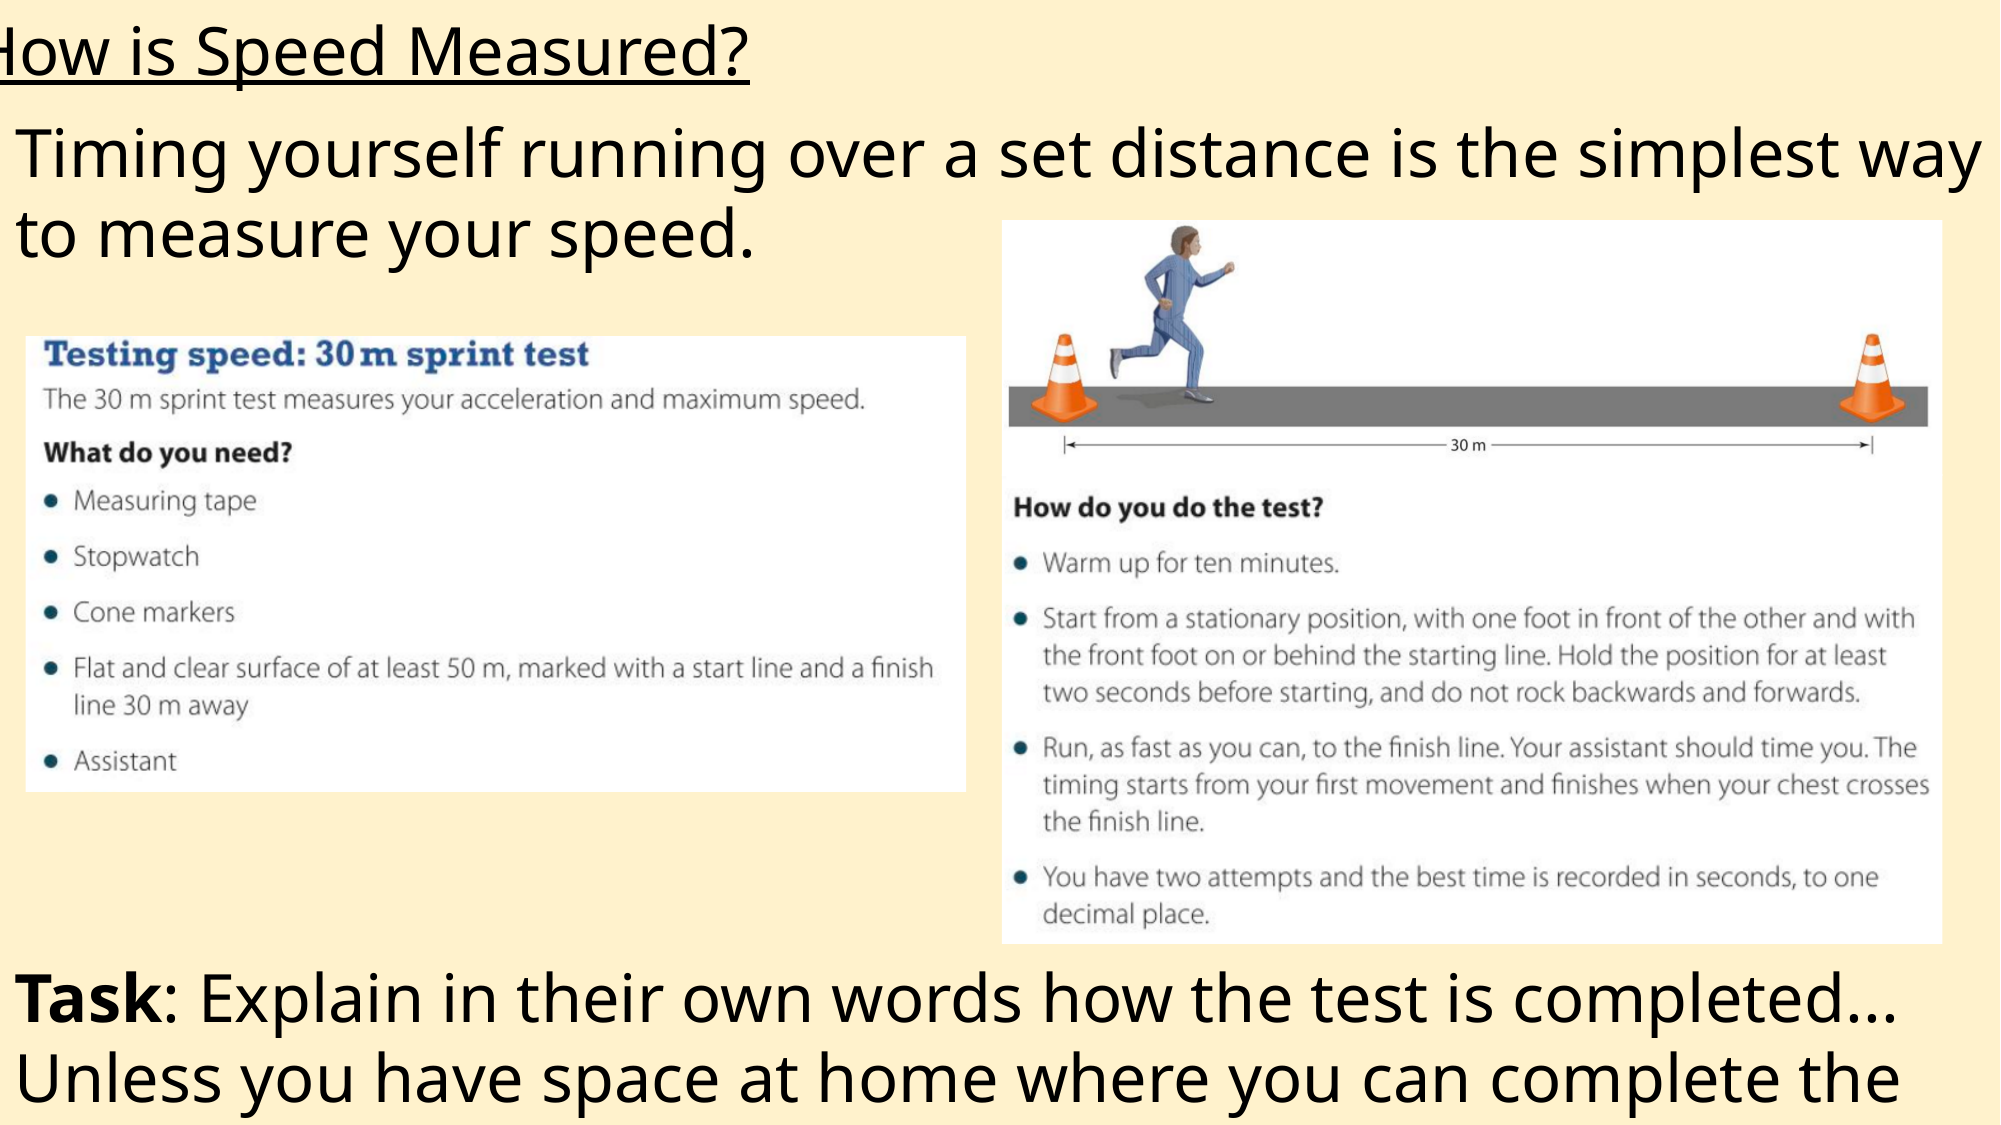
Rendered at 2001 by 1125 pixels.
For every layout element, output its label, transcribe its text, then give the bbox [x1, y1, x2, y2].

picture [1001, 220, 1943, 944]
text_box Timing yourself running over a set distance is the simplest way to measure your speed. [0, 103, 2000, 279]
text_box Task: Explain in their own words how the test is completed... Unless you have space at home where you can complete the test? [0, 948, 2000, 1125]
picture [25, 335, 967, 792]
text_box How is Speed Measured? [0, 0, 765, 103]
